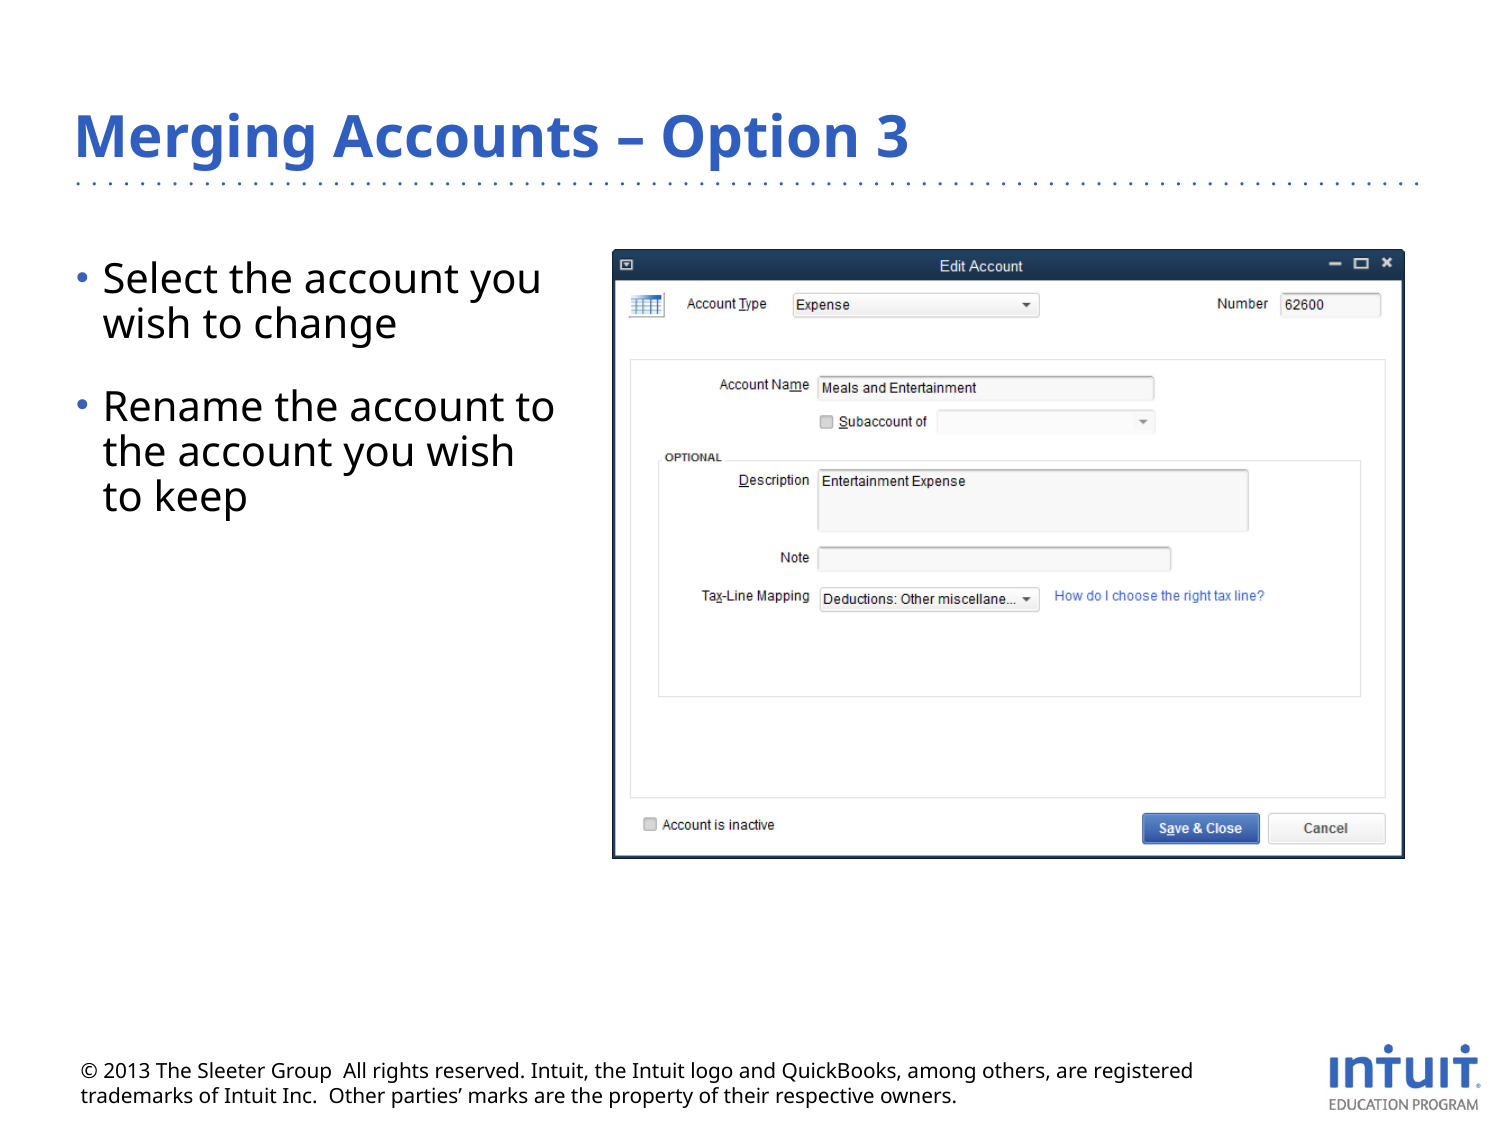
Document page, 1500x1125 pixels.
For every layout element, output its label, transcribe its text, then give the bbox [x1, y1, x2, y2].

picture [612, 249, 1405, 859]
picture [1325, 1039, 1485, 1116]
list Select the account you wish to change Rename the account to the account you wish to keep [75, 249, 563, 993]
title Merging Accounts – Option 3 [73, 62, 1424, 169]
